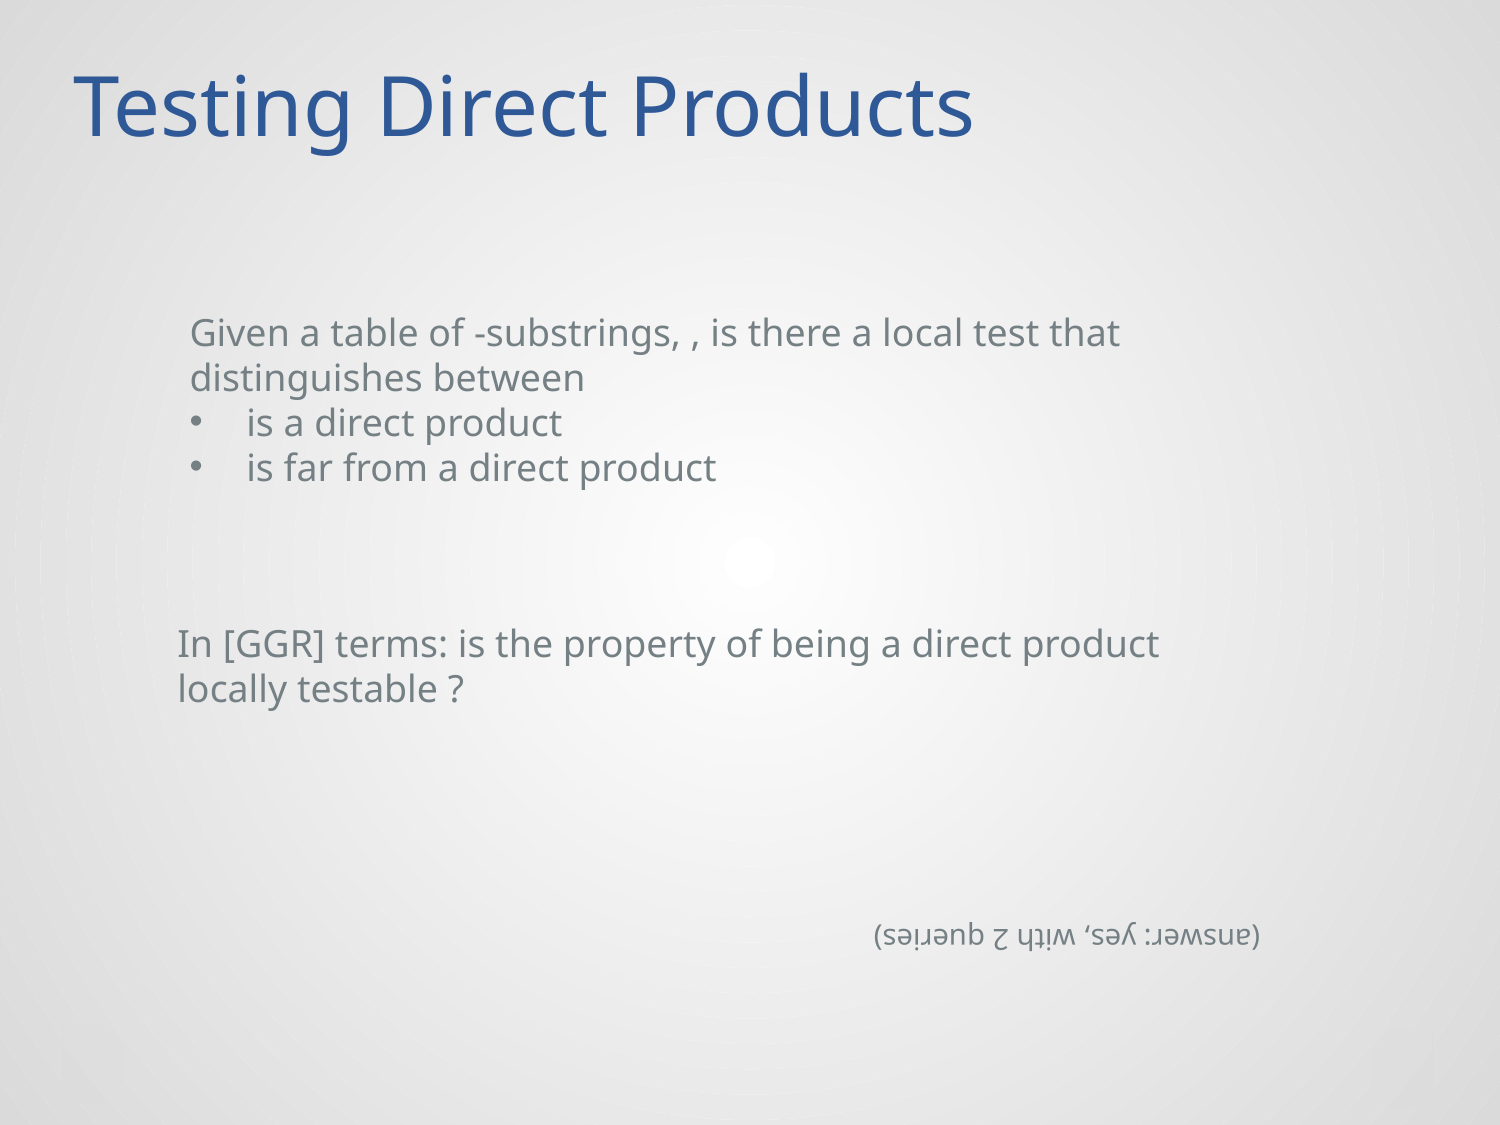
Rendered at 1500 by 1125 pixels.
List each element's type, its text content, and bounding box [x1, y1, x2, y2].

text_box Testing Direct Products [0, 0, 1050, 161]
text_box (answer: yes, with 2 queries) [175, 916, 1276, 967]
text_box In [GGR] terms: is the property of being a direct product locally testable ? [162, 612, 1263, 718]
